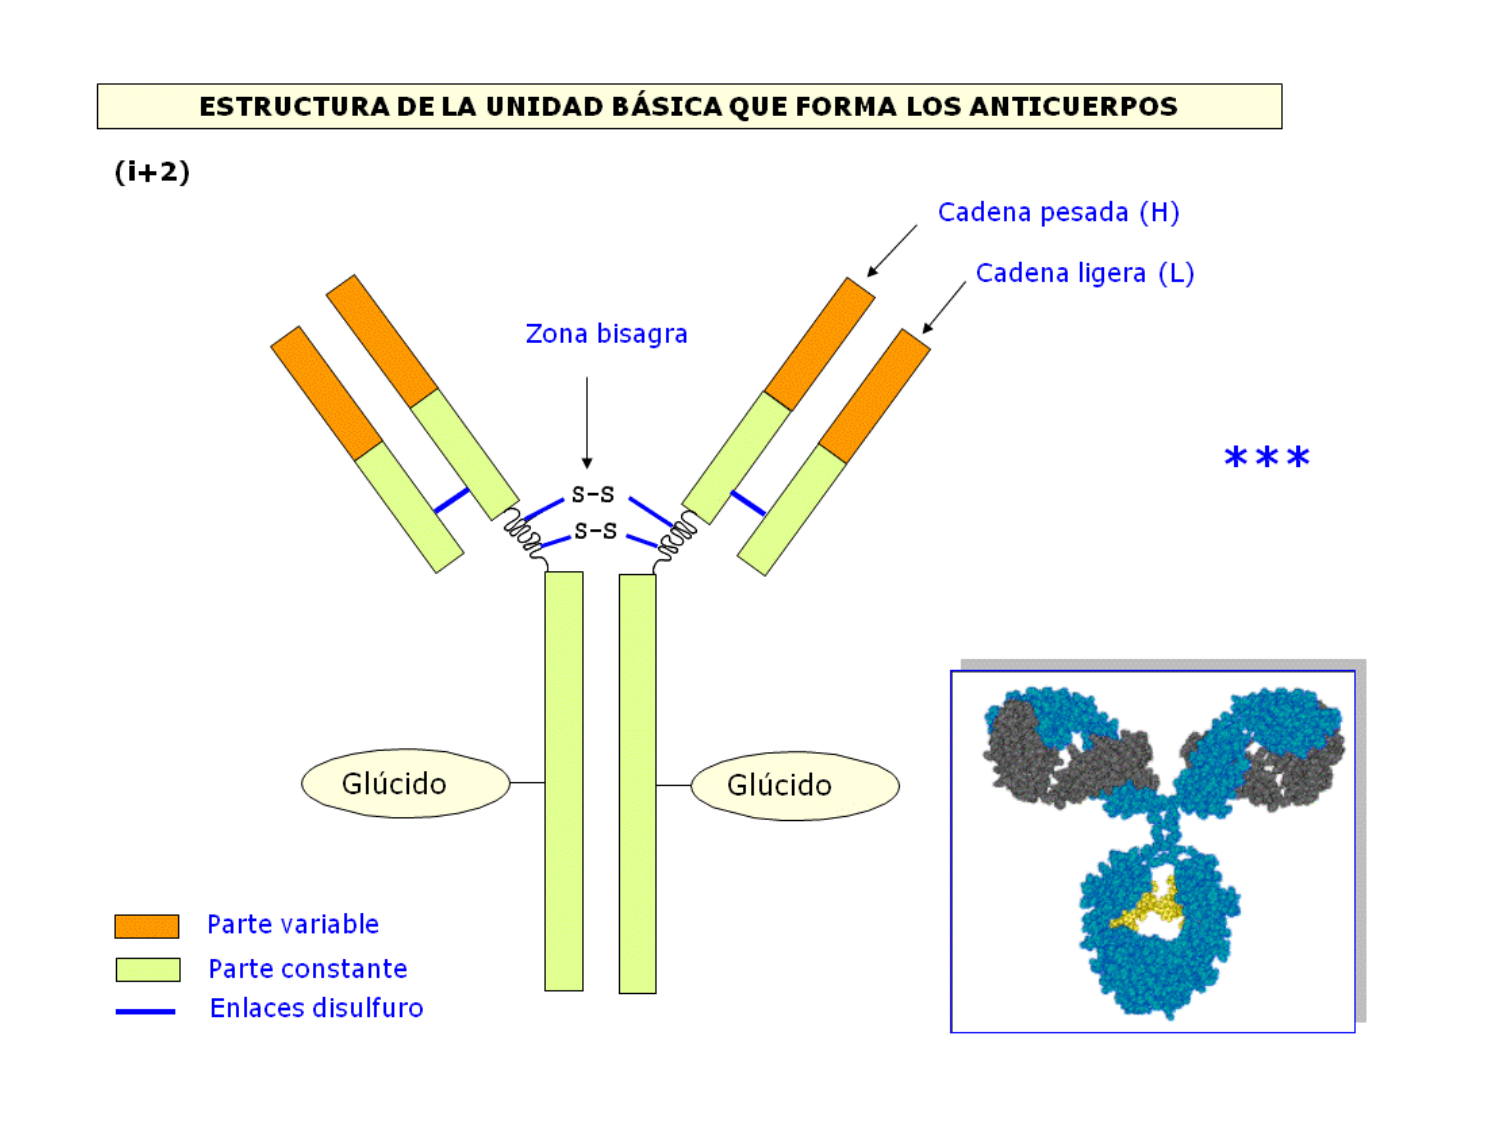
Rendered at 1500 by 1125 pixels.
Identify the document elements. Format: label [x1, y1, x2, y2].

picture [70, 70, 1368, 1044]
